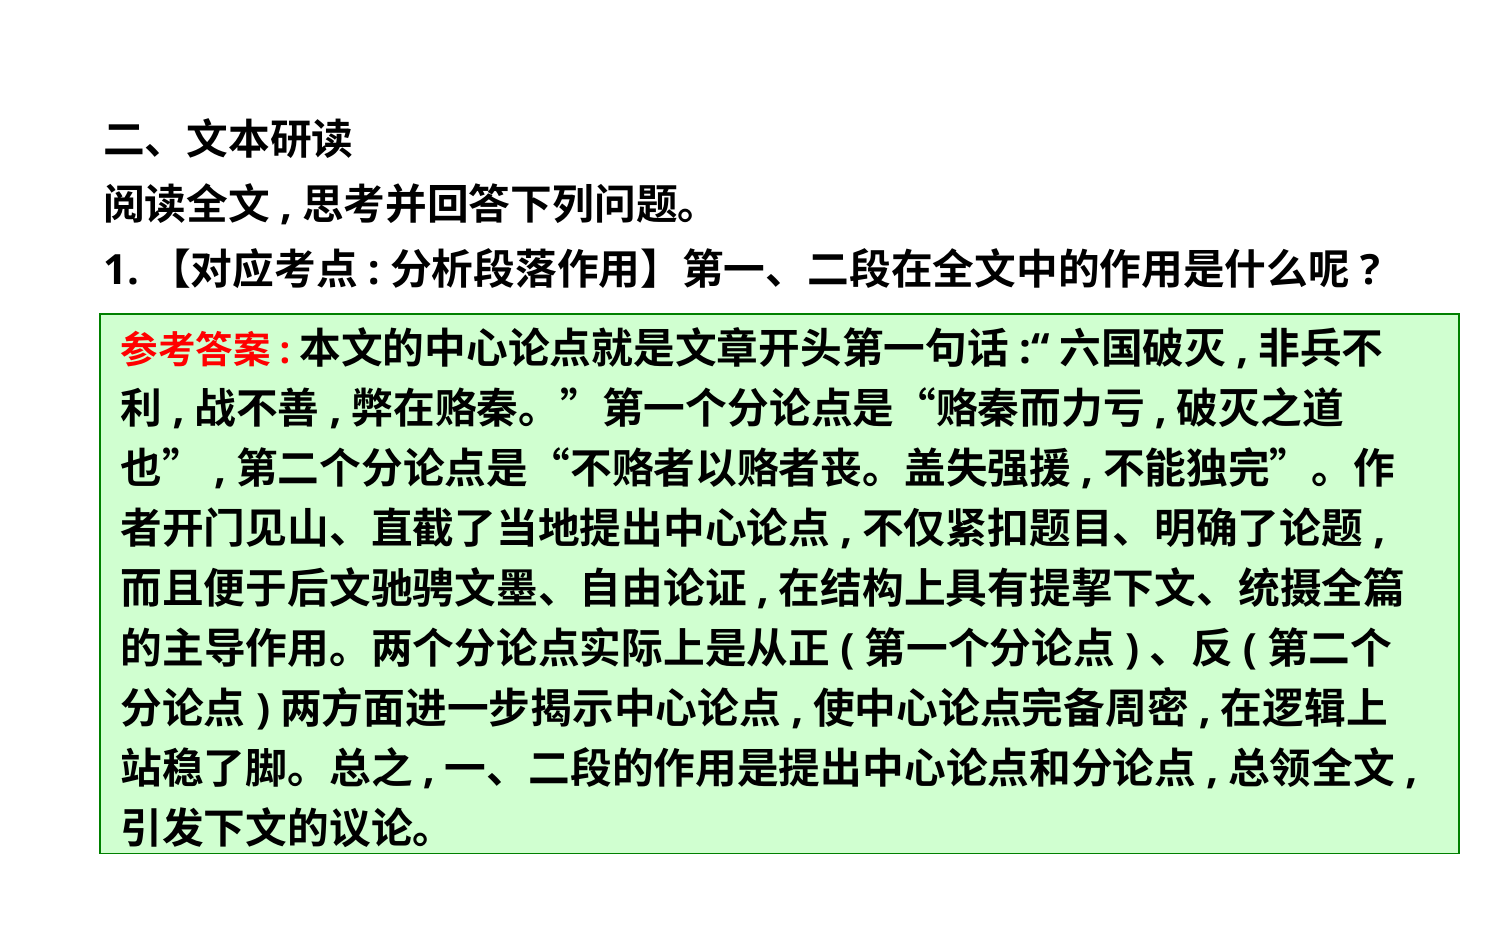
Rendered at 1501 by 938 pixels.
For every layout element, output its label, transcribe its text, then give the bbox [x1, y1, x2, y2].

text_box [100, 314, 105, 854]
text_box 二、文本研读 阅读全文,思考并回答下列问题。 1.【对应考点:分析段落作用】第一、二段在全文中的作用是什么呢? [88, 90, 1459, 301]
text_box 参考答案:本文的中心论点就是文章开头第一句话:“六国破灭,非兵不利,战不善,弊在赂秦。”第一个分论点是“赂秦而力亏,破灭之道也”,第二个分论点是“不赂者以赂者丧。盖失强援,不能独完”。作者开门见山、直截了当地提出中心论点,不仅紧扣题目、明确了论题,而且便于后文驰骋文墨、自由论证,在结构上具有提挈下文、统摄全篇的主导作用。两个分论点实际上是从正(第一个分论点)、反(第二个分论点)两方面进一步揭示中心论点,使中心论点完备周密,在逻辑上站稳了脚。总之,一、二段的作用是提出中心论点和分论点,总领全文,引发下文的议论。 [105, 304, 1430, 859]
text_box [1430, 314, 1459, 854]
